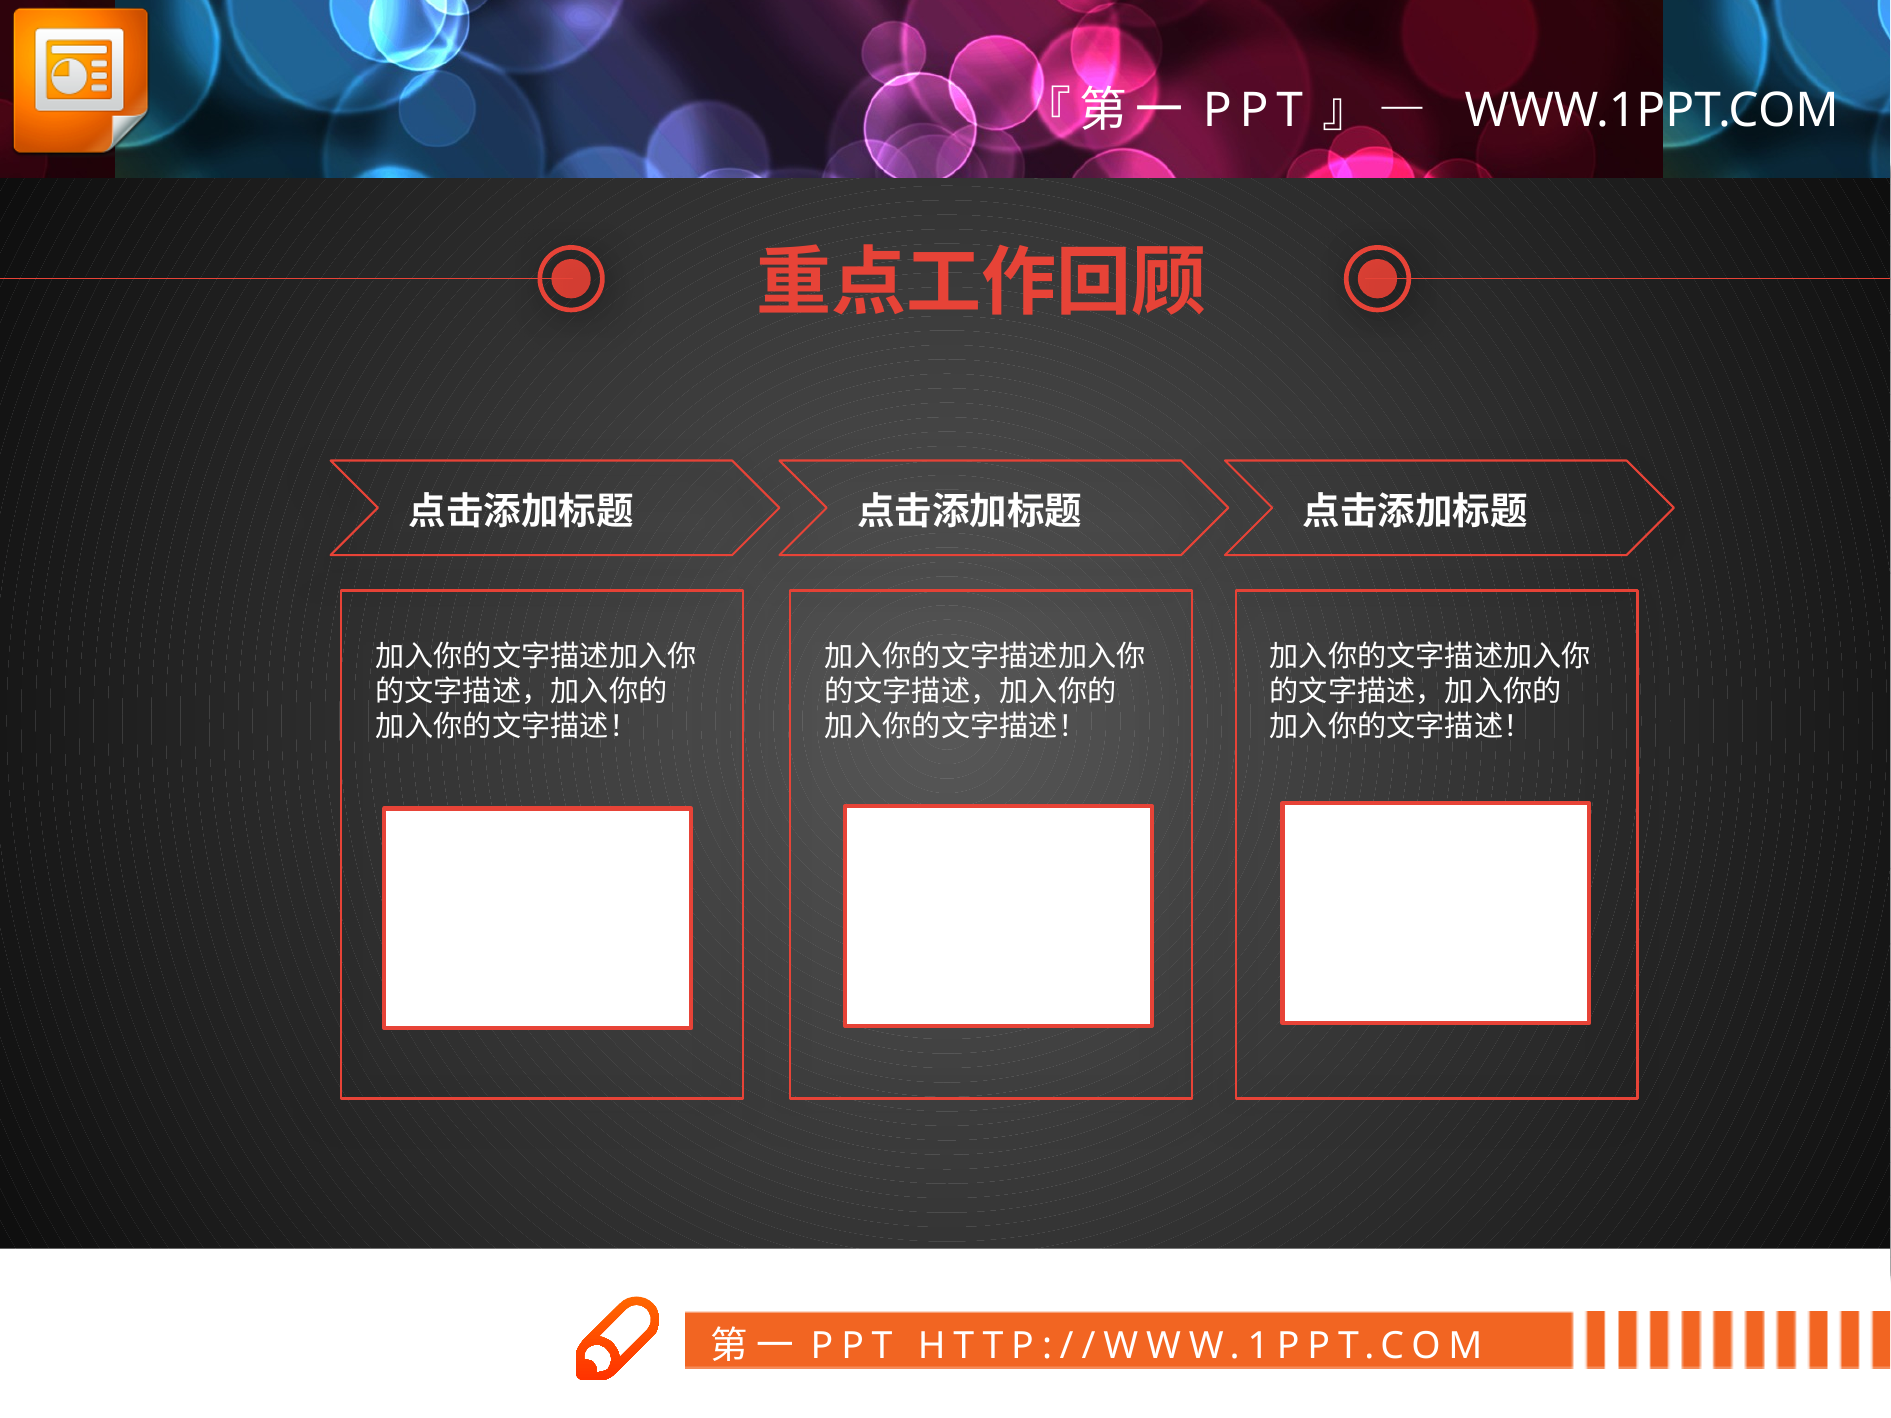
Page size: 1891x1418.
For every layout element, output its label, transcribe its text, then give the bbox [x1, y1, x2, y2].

text_box 点击添加标题 [1287, 486, 1626, 529]
picture [0, 0, 1891, 178]
text_box [845, 806, 1152, 1026]
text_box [1345, 247, 1891, 311]
text_box [1224, 460, 1674, 556]
text_box 加入你的文字描述加入你的文字描述，加入你的 加入你的文字描述！ [1254, 637, 1633, 772]
text_box [1235, 590, 1638, 1099]
text_box 点击添加标题 [393, 486, 732, 529]
text_box 加入你的文字描述加入你的文字描述，加入你的 加入你的文字描述！ [360, 637, 739, 772]
text_box [384, 808, 692, 1029]
text_box [790, 590, 1192, 1099]
picture [685, 1311, 1891, 1369]
text_box 重点工作回顾 [741, 225, 1222, 331]
text_box 加入你的文字描述加入你的文字描述，加入你的 加入你的文字描述！ [809, 637, 1188, 772]
text_box [341, 590, 744, 1099]
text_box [0, 247, 603, 311]
text_box [330, 460, 780, 556]
text_box [1282, 803, 1590, 1024]
text_box [779, 460, 1229, 556]
text_box 点击添加标题 [842, 486, 1181, 529]
